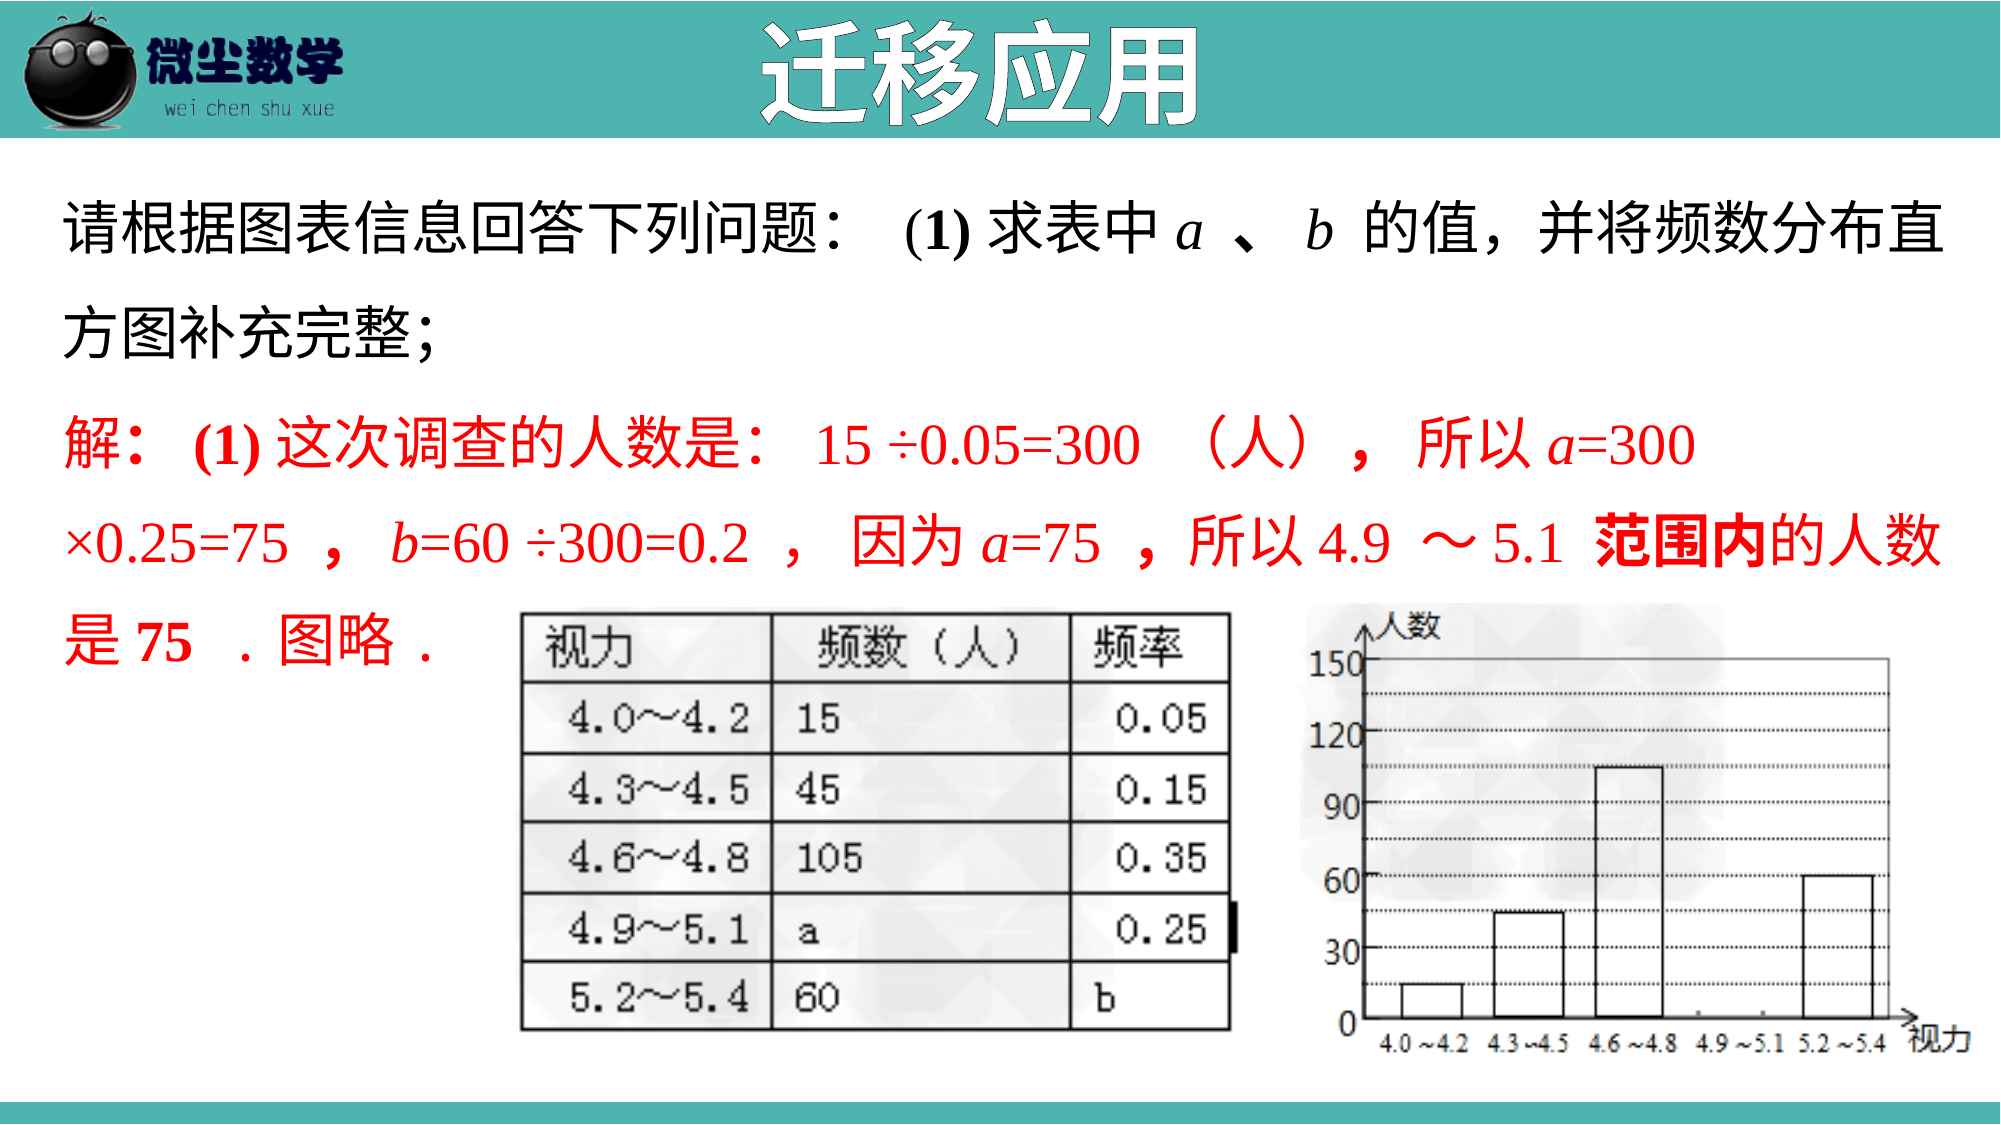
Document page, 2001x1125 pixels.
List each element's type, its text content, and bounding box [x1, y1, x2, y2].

text_box 请根据图表信息回答下列问题： (1)求表中a 、b 的值，并将频数分布直方图补充完整； [47, 148, 1985, 374]
text_box 解：(1)这次调查的人数是：15 ÷0.05=300 （人）， 所以a=300 ×0.25=75 ，b=60 ÷300=0.2 ， 因为a=75 ，所以4.9 ～5.1 范围内的人数是75 .图略. [48, 371, 1985, 680]
picture [0, 1, 2001, 1124]
text_box 迁移应用 [742, 0, 1223, 146]
